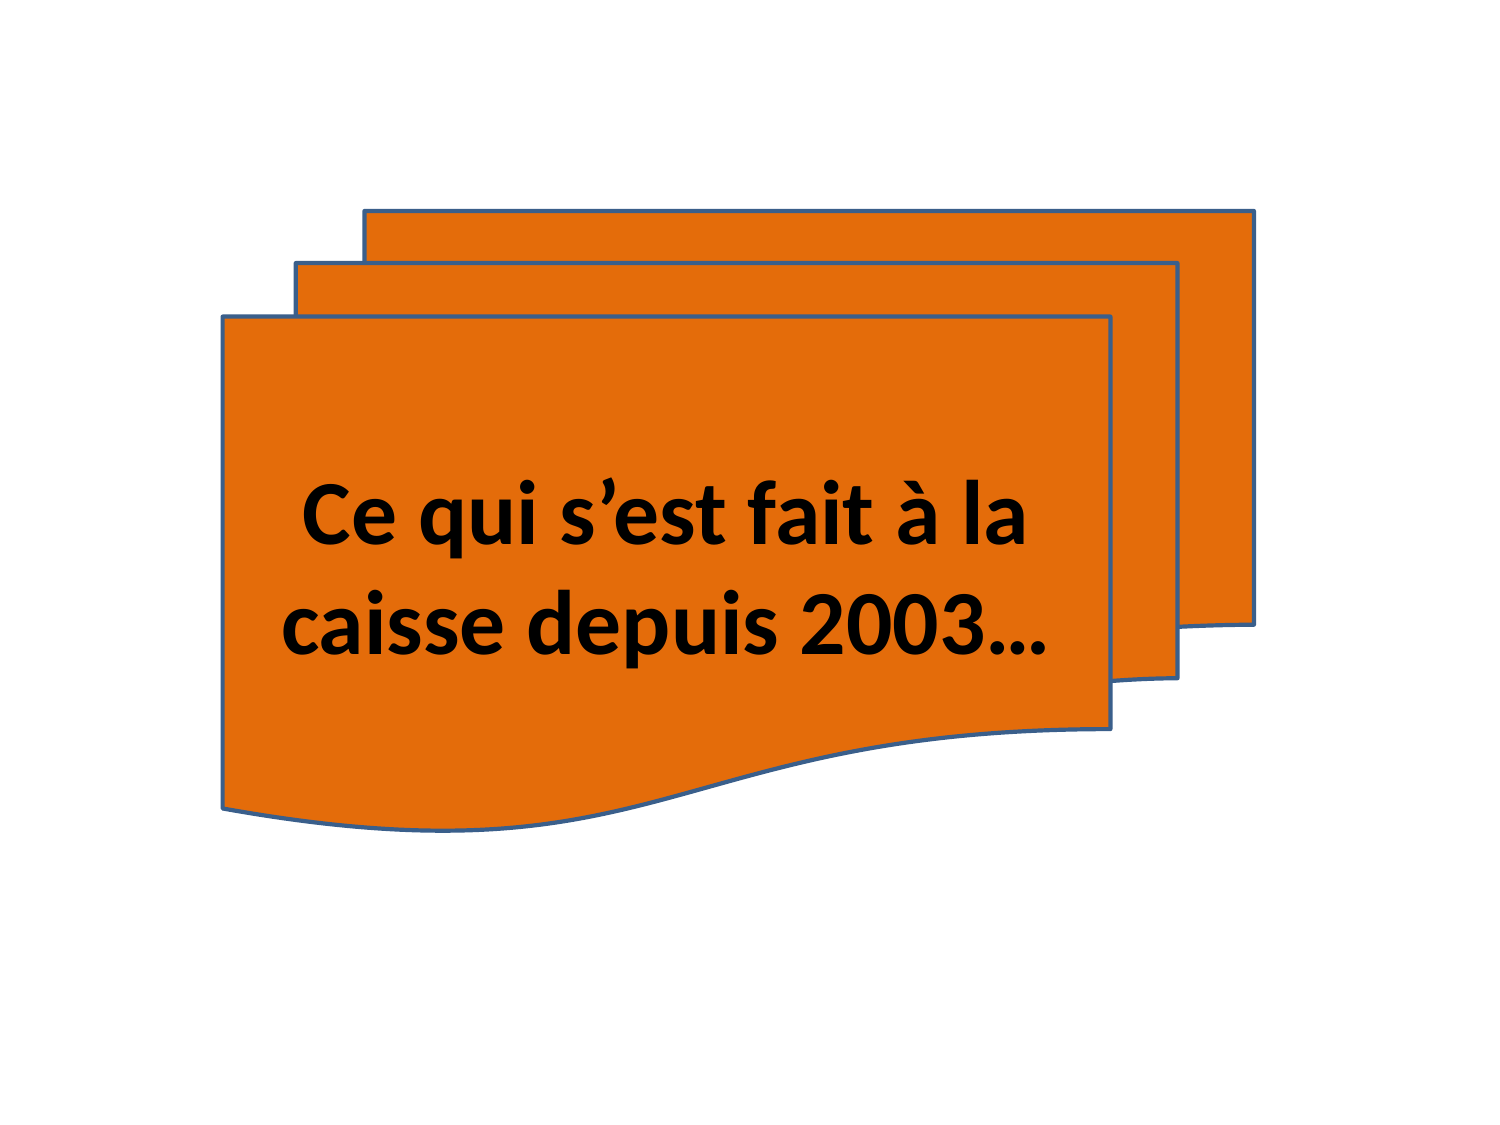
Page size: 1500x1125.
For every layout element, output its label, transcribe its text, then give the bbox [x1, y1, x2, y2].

text_box Ce qui s’est fait à la caisse depuis 2003… [220, 208, 1257, 833]
